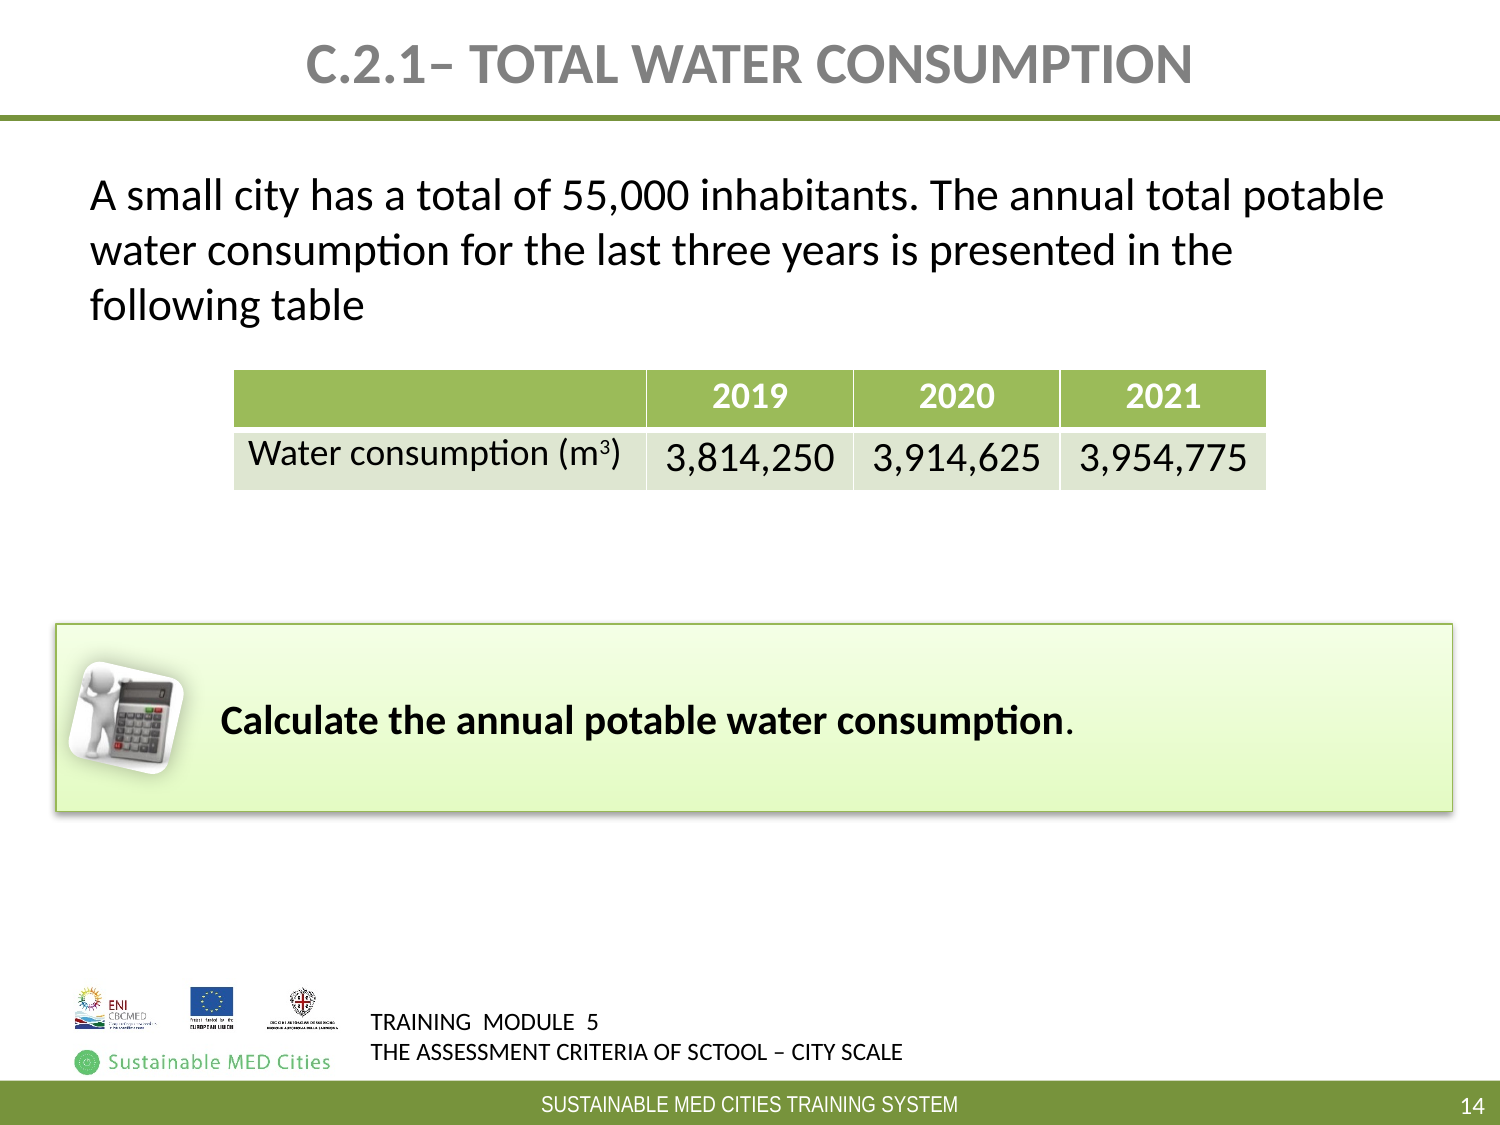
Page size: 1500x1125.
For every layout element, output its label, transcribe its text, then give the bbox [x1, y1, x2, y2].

table_header 2020 [854, 370, 1059, 427]
table_header 2021 [1061, 370, 1266, 427]
table_cell 3,814,250 [647, 433, 853, 490]
table_header [234, 370, 646, 427]
text_box Α small city has a total of 55,000 inhabitants. The annual total potable water consumption for the last three years is presented in the following table [74, 157, 1426, 531]
title C.2.1– TOTAL WATER CONSUMPTION [0, 0, 1500, 121]
slide_number 14 [1399, 1074, 1500, 1125]
table_cell 3,954,775 [1061, 433, 1266, 490]
picture [62, 978, 356, 1080]
table_header 2019 [647, 370, 853, 427]
table_cell Water consumption (m3) [234, 433, 646, 490]
table_cell 3,914,625 [854, 433, 1059, 490]
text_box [55, 623, 1453, 812]
